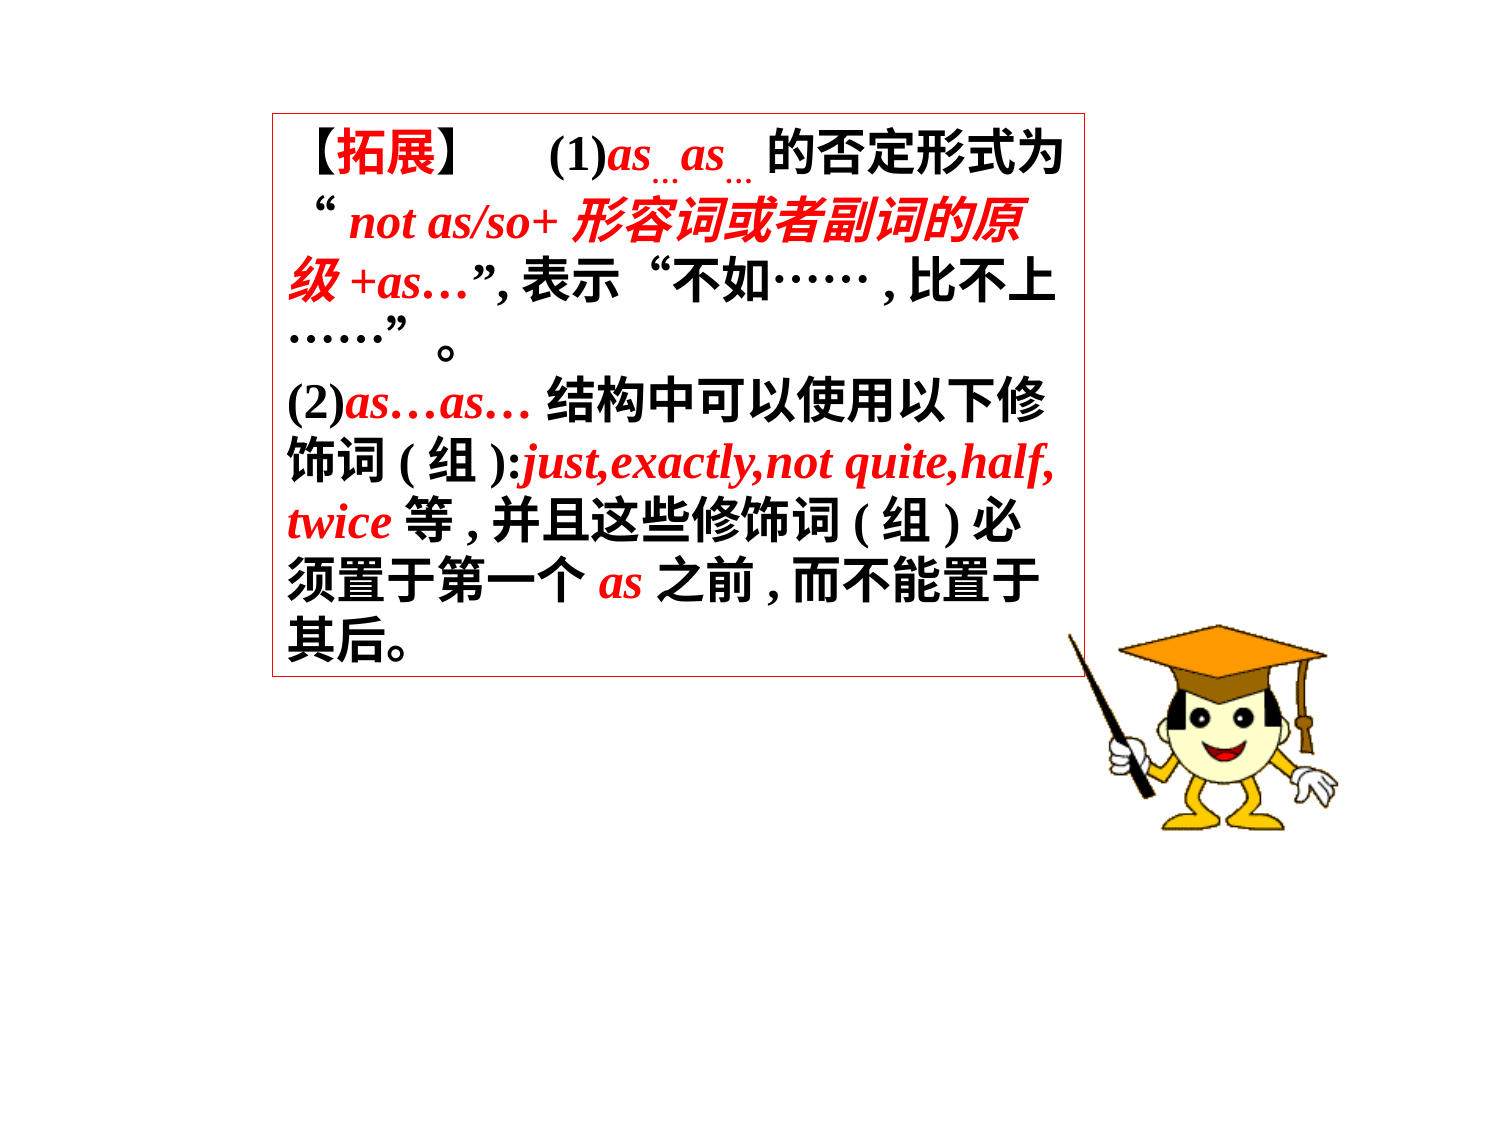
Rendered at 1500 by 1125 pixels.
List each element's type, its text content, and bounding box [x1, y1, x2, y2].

picture [1048, 609, 1362, 845]
text_box 【拓展】 (1)as…as…的否定形式为“not as/so+形容词或者副词的原级+as…”,表示“不如……,比不上……”。 (2)as…as…结构中可以使用以下修饰词(组):just,exactly,not quite,half, twice等,并且这些修饰词(组)必须置于第一个as之前,而不能置于其后。 [272, 113, 1085, 677]
